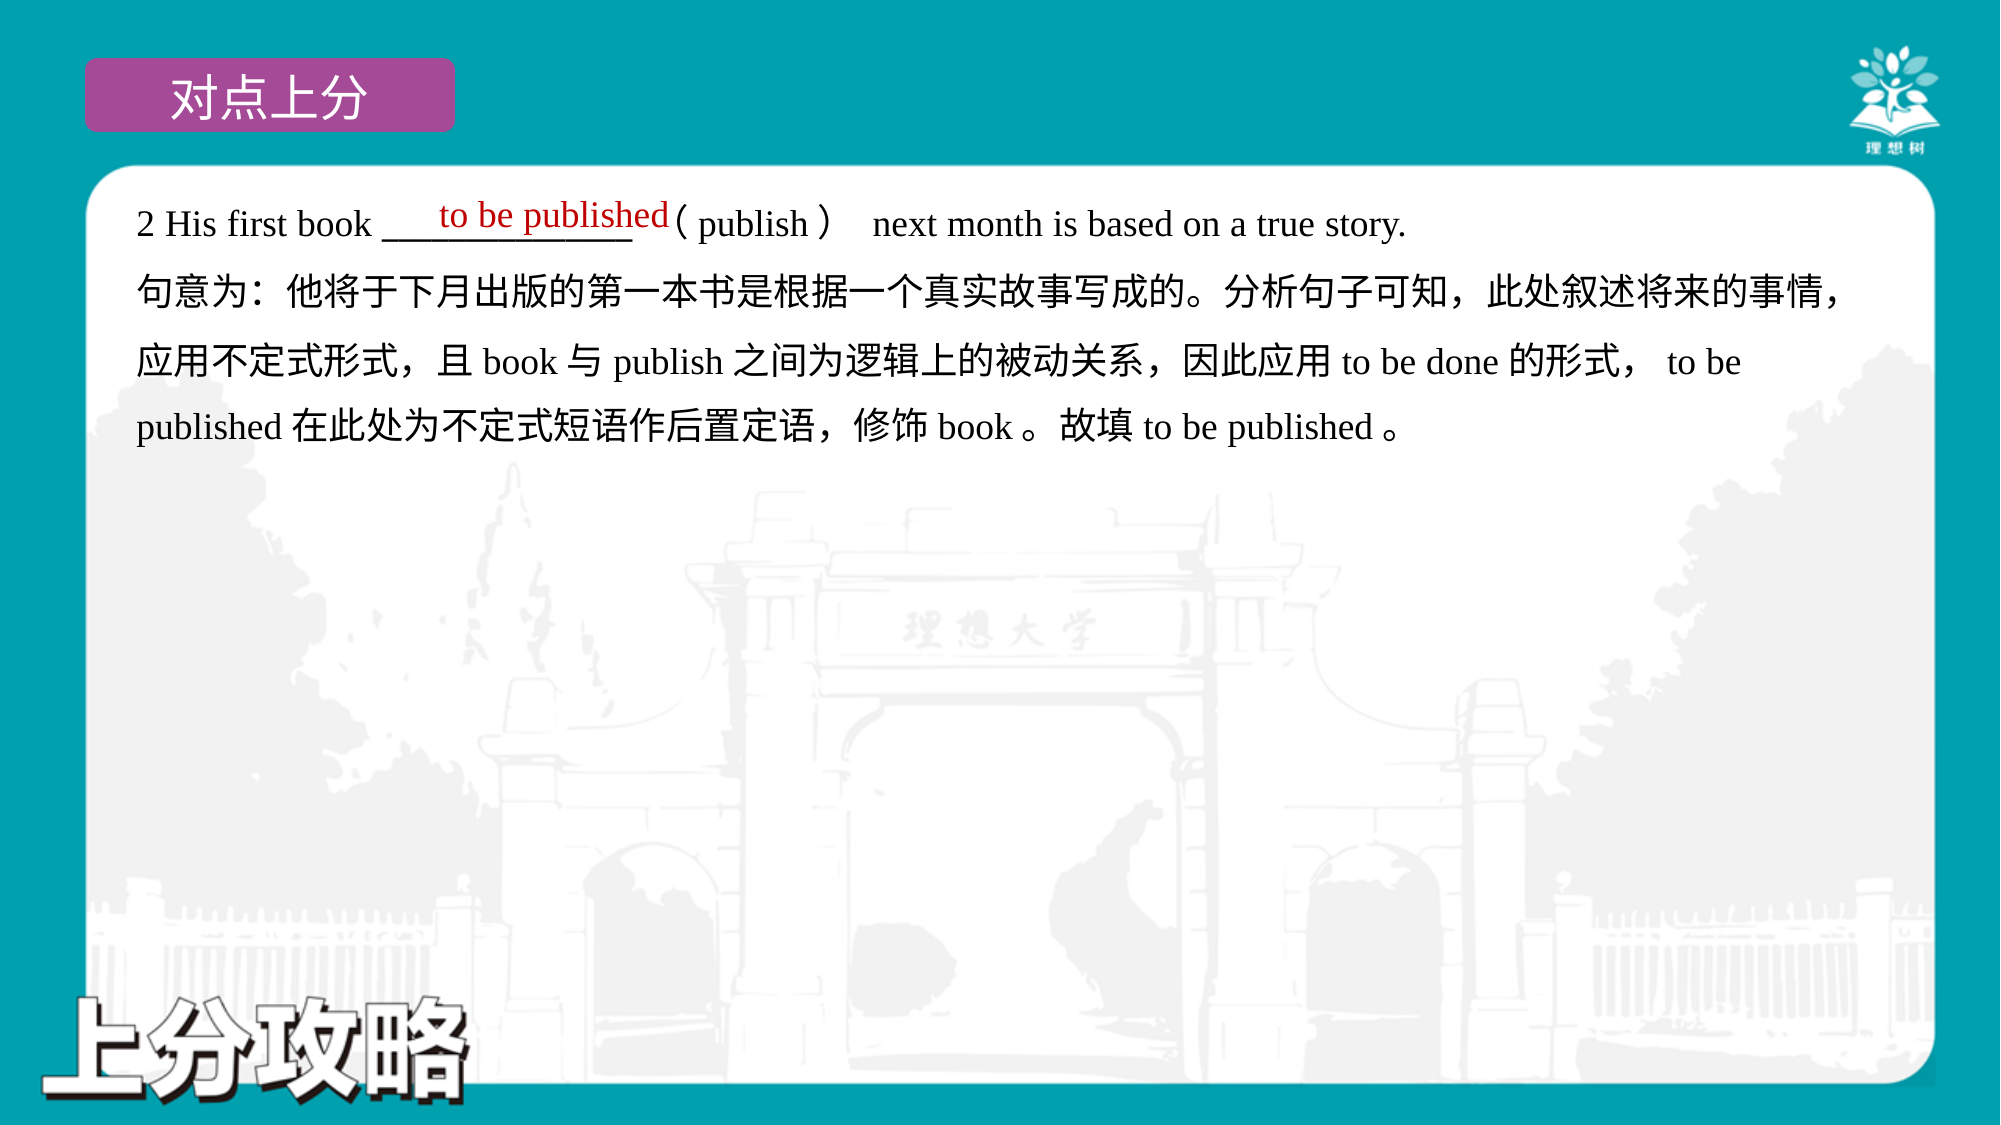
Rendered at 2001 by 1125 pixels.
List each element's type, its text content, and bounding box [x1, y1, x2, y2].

text_box 句意为：他将于下月出版的第一本书是根据一个真实故事写成的。分析句子可知，此处叙述将来的事情， 应用不定式形式，且book与publish之间为逻辑上的被动关系，因此应用to be done的形式，to be published在此处为不定式短语作后置定语，修饰book。故填to be published。 [136, 244, 1865, 440]
text_box 2 His first book _______________ （publish） next month is based on a true story. [136, 176, 1865, 237]
picture [0, 0, 2000, 1125]
text_box to be published [416, 168, 692, 228]
